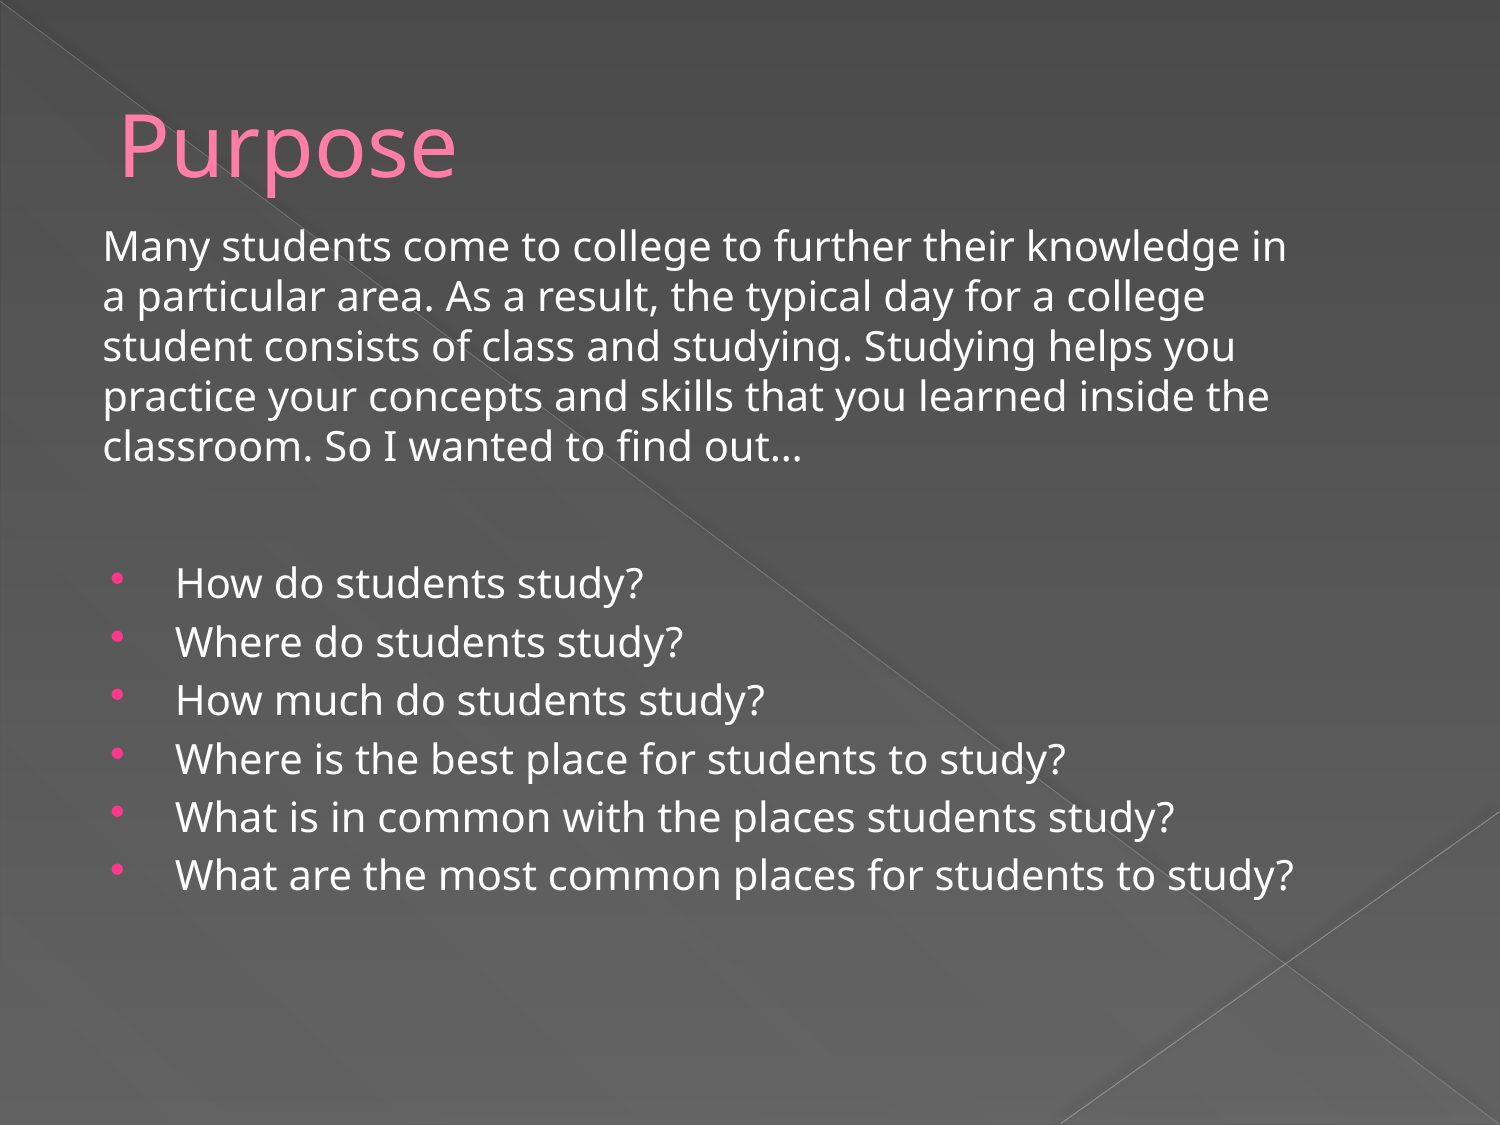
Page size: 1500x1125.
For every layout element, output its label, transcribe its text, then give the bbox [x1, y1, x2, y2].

text_box Many students come to college to further their knowledge in a particular area. As a result, the typical day for a college student consists of class and studying. Studying helps you practice your concepts and skills that you learned inside the classroom. So I wanted to find out… [87, 162, 1325, 478]
title Purpose [0, 75, 500, 211]
list How do students study? Where do students study? How much do students study? Where is the best place for students to study? What is in common with the places students study? What are the most common places for students to study? [86, 549, 1312, 867]
